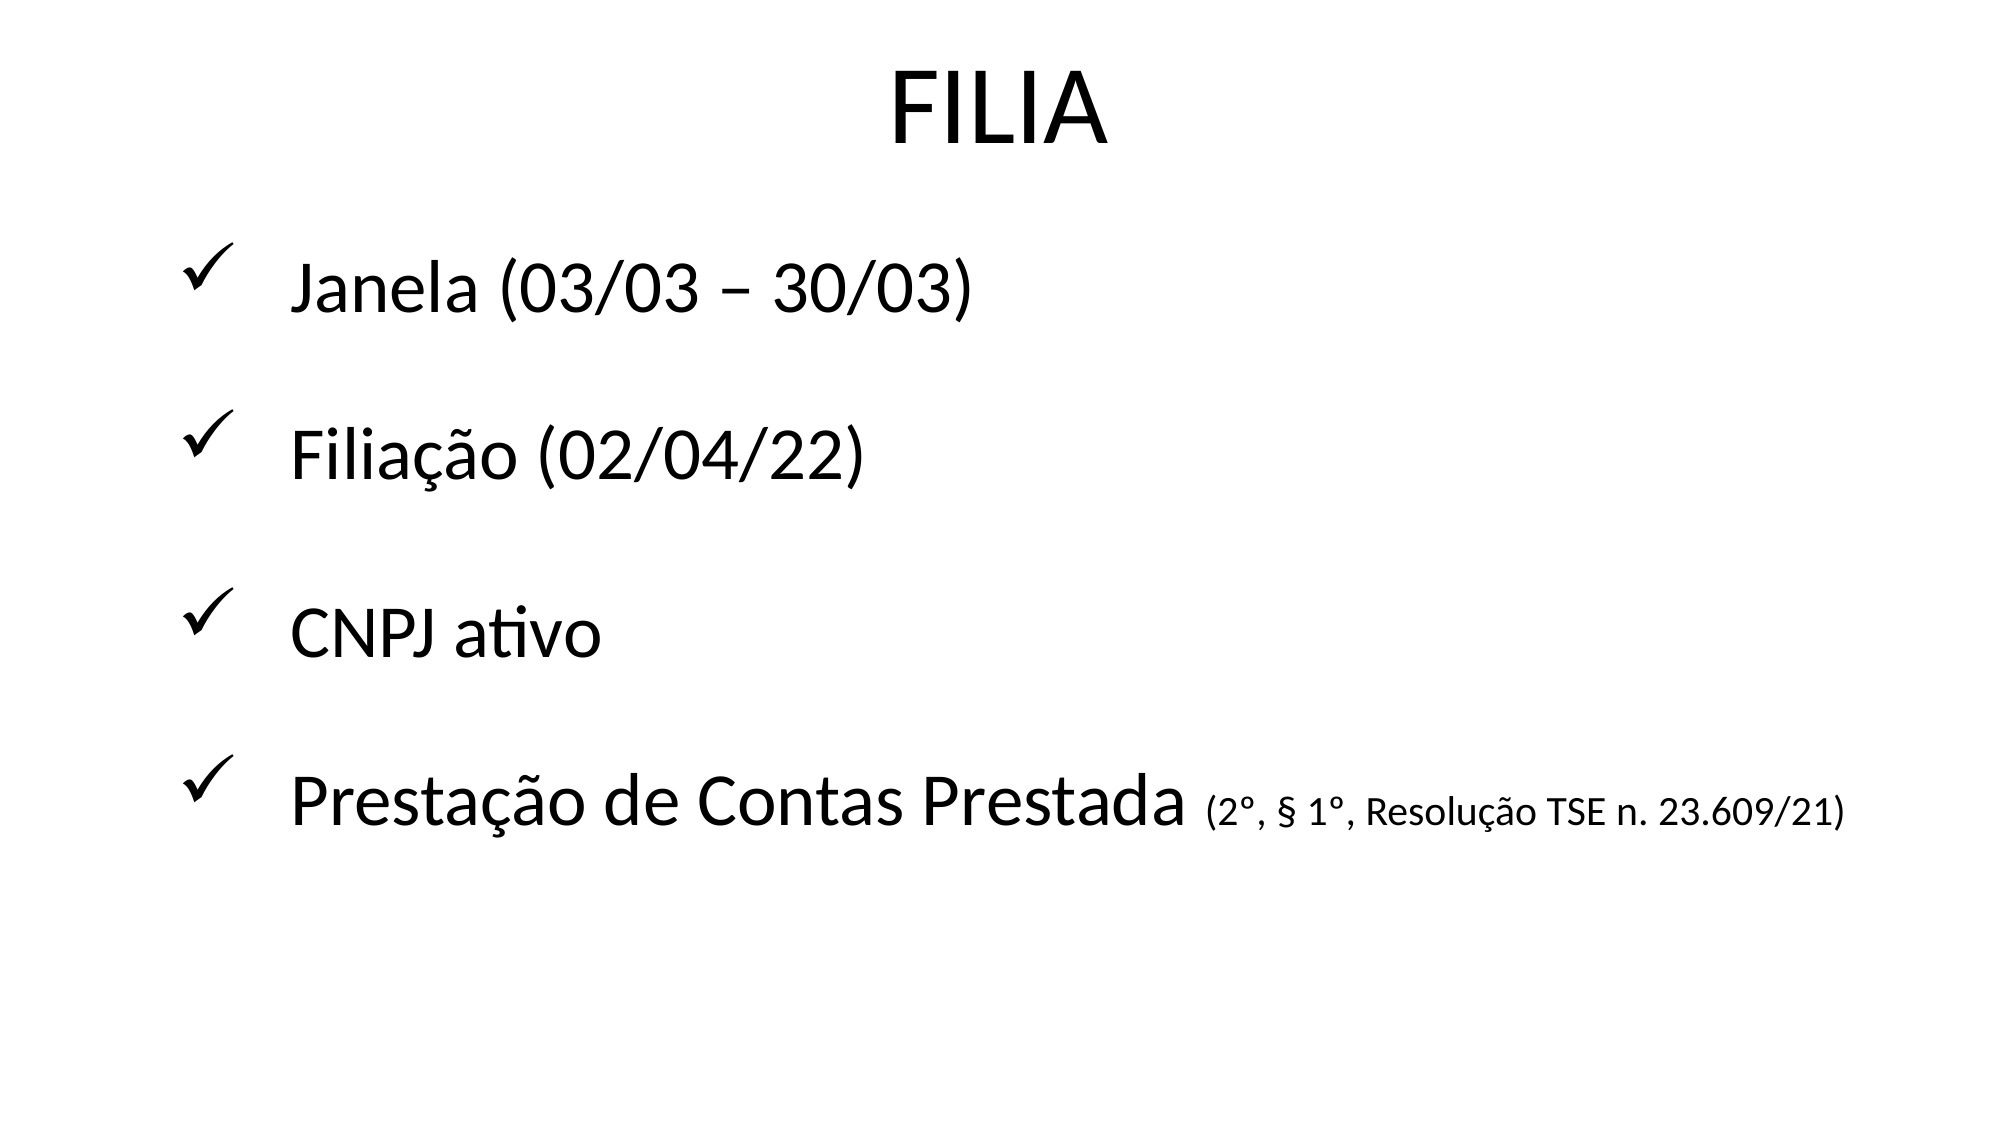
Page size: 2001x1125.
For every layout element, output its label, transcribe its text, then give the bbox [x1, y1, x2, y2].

text_box Janela (03/03 – 30/03) [163, 230, 1428, 336]
text_box Filiação (02/04/22) [163, 397, 1428, 503]
text_box FILIA [366, 24, 1631, 174]
text_box Prestação de Contas Prestada (2º, § 1º, Resolução TSE n. 23.609/21) [163, 742, 1961, 938]
text_box CNPJ ativo [163, 575, 1428, 742]
